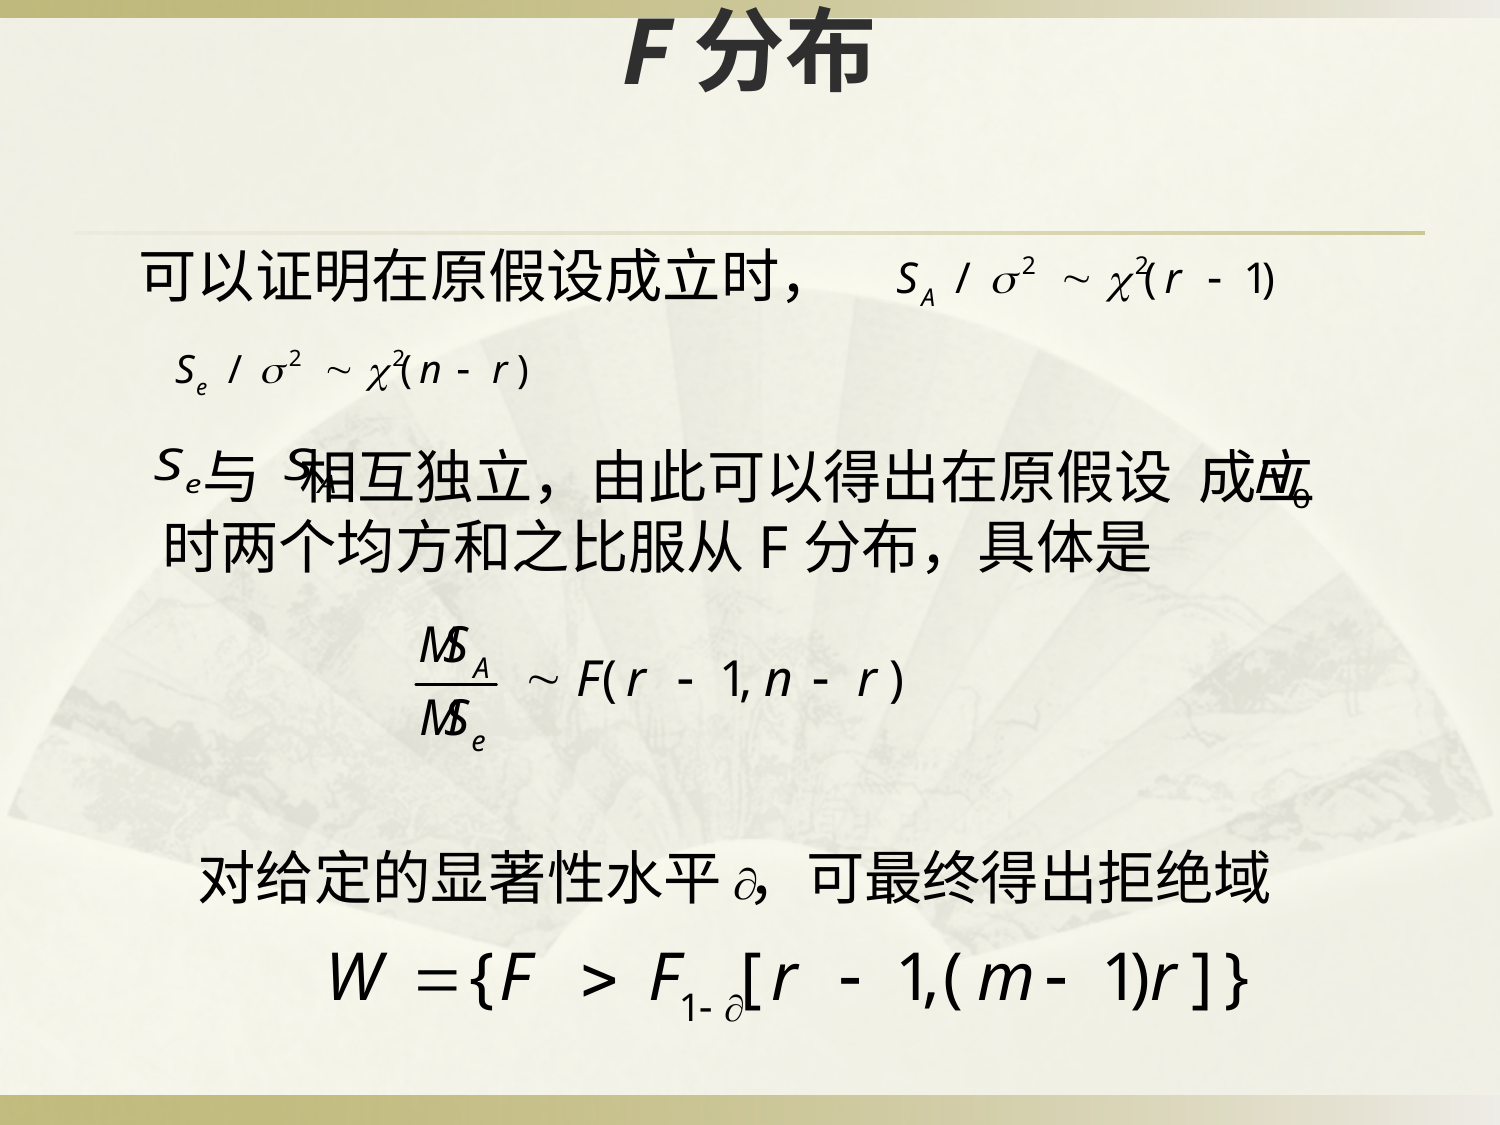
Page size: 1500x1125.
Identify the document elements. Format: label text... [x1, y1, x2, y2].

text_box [406, 609, 915, 764]
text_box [170, 337, 538, 404]
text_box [725, 857, 767, 912]
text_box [146, 432, 216, 503]
text_box 对给定的显著性水平 ，可最终得出拒绝域 [182, 834, 1388, 1125]
text_box 可以证明在原假设成立时， [123, 231, 1435, 317]
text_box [891, 242, 1283, 315]
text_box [276, 431, 346, 503]
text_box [1245, 443, 1318, 518]
text_box 与 相互独立，由此可以得出在原假设 成立时两个均方和之比服从F分布，具体是 [147, 432, 1341, 798]
title F分布 [75, 45, 1425, 161]
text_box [324, 928, 1260, 1035]
